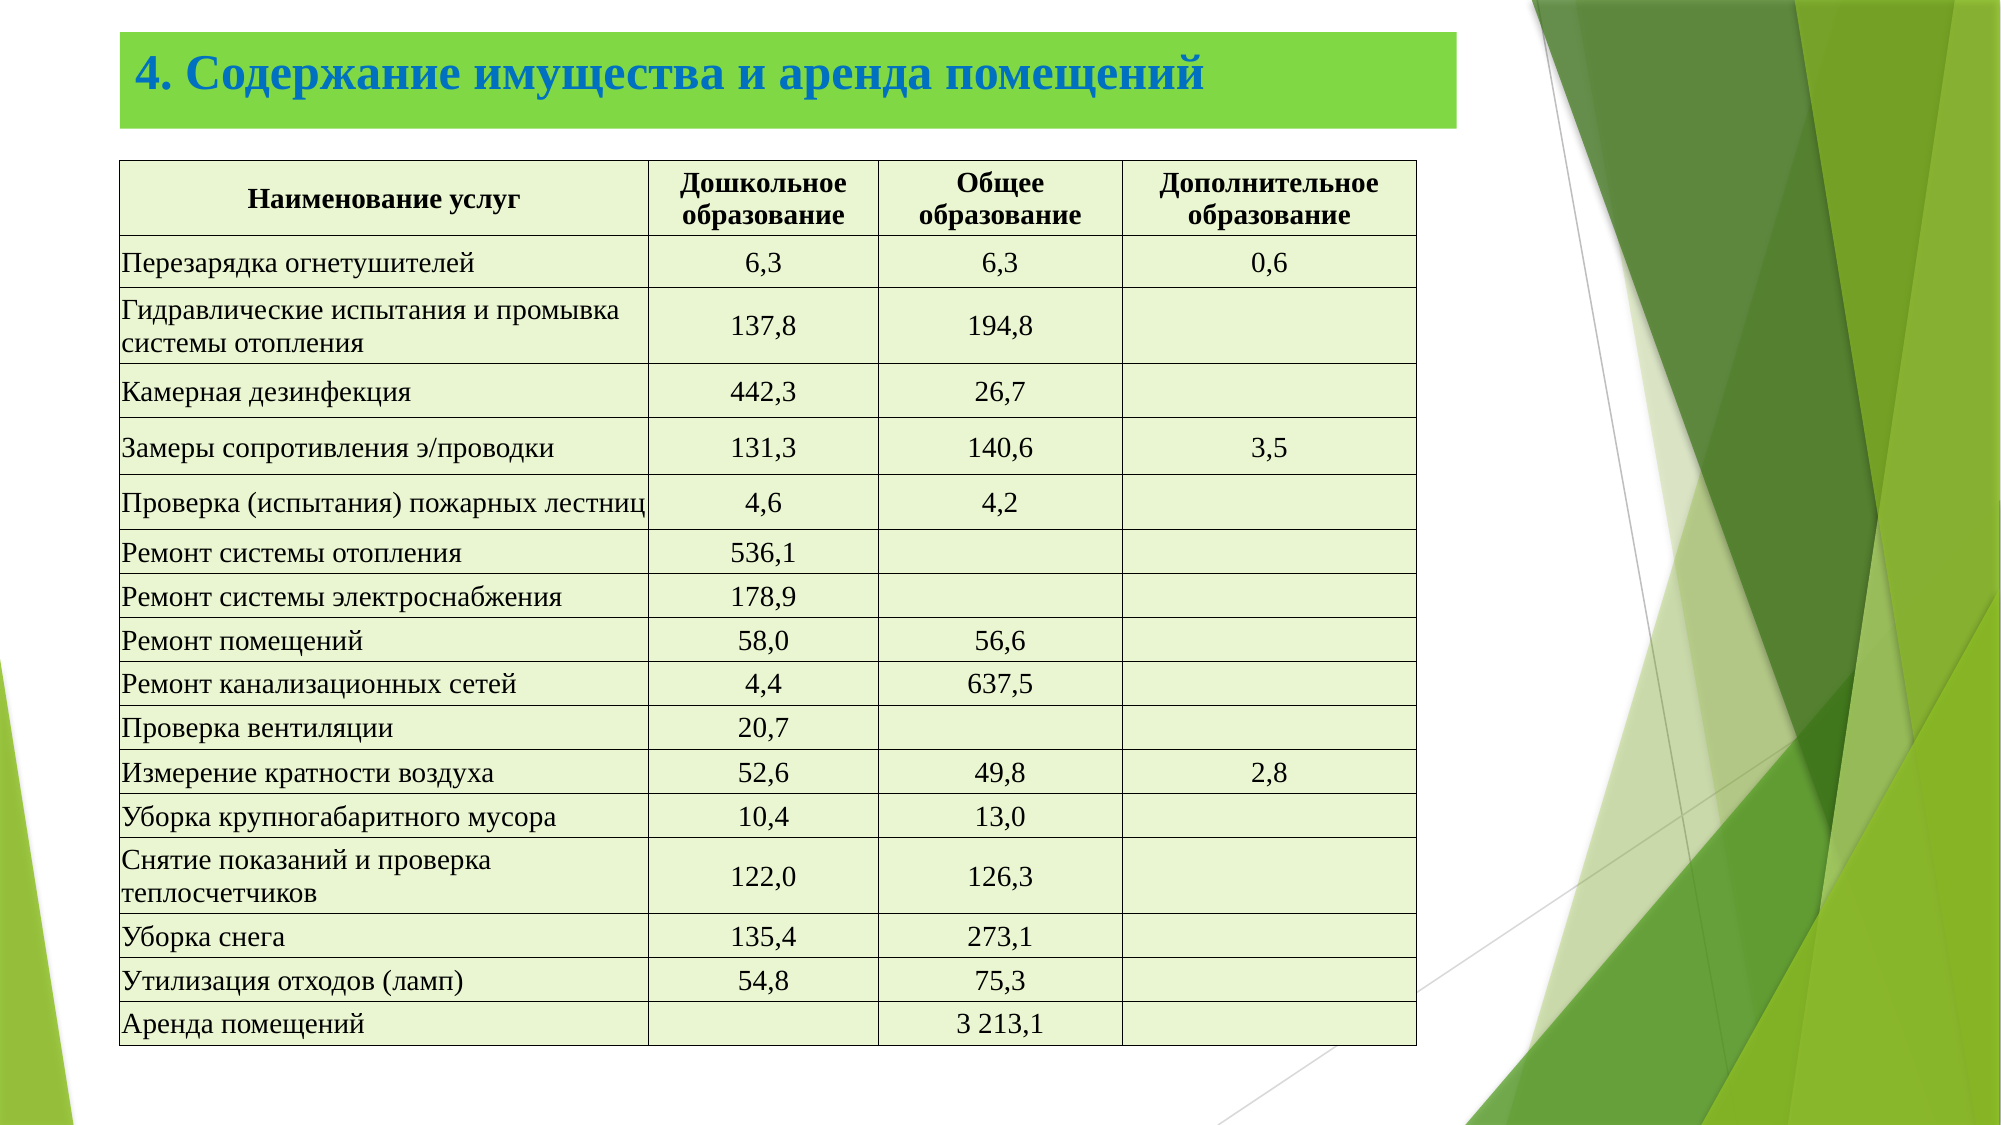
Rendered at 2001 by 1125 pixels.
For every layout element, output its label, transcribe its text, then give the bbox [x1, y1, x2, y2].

table_header Наименование услуг [120, 161, 648, 235]
table_cell [1123, 838, 1416, 913]
table_cell 273,1 [879, 914, 1122, 957]
table_cell 4,6 [649, 475, 878, 529]
table_cell [1123, 530, 1416, 573]
table_cell 54,8 [649, 958, 878, 1001]
table_cell 140,6 [879, 418, 1122, 474]
table_cell 13,0 [879, 794, 1122, 837]
table_cell [879, 530, 1122, 573]
table_cell 122,0 [649, 838, 878, 913]
table_cell 75,3 [879, 958, 1122, 1001]
table_cell 2,8 [1123, 750, 1416, 793]
table_cell 6,3 [879, 236, 1122, 287]
table_cell 3 213,1 [879, 1002, 1122, 1045]
table_cell Замеры сопротивления э/проводки [120, 418, 648, 474]
table_cell 3,5 [1123, 418, 1416, 474]
table_cell 178,9 [649, 574, 878, 617]
table_cell [649, 1002, 878, 1045]
table_cell Гидравлические испытания и промывка системы отопления [120, 288, 648, 363]
table_cell [1123, 574, 1416, 617]
table_cell [1123, 958, 1416, 1001]
table_cell 0,6 [1123, 236, 1416, 287]
table_cell 536,1 [649, 530, 878, 573]
table_cell 137,8 [649, 288, 878, 363]
table_cell 126,3 [879, 838, 1122, 913]
table_cell 58,0 [649, 618, 878, 661]
table_cell [1123, 475, 1416, 529]
table_cell [879, 706, 1122, 749]
table_cell Проверка вентиляции [120, 706, 648, 749]
table_cell 6,3 [649, 236, 878, 287]
table_cell Перезарядка огнетушителей [120, 236, 648, 287]
table_cell 20,7 [649, 706, 878, 749]
table_cell 4,2 [879, 475, 1122, 529]
table_cell Утилизация отходов (ламп) [120, 958, 648, 1001]
table_cell 194,8 [879, 288, 1122, 363]
table_cell [1123, 288, 1416, 363]
table_cell 10,4 [649, 794, 878, 837]
table_cell 135,4 [649, 914, 878, 957]
table_cell [1123, 1002, 1416, 1045]
table_cell Ремонт системы электроснабжения [120, 574, 648, 617]
table_cell [1123, 794, 1416, 837]
table_cell Уборка крупногабаритного мусора [120, 794, 648, 837]
table_header Дошкольное образование [649, 161, 878, 235]
table_cell 4,4 [649, 662, 878, 705]
table_cell 26,7 [879, 364, 1122, 417]
table_header Общее образование [879, 161, 1122, 235]
table_cell 56,6 [879, 618, 1122, 661]
table_cell Измерение кратности воздуха [120, 750, 648, 793]
table_cell 52,6 [649, 750, 878, 793]
table_cell 442,3 [649, 364, 878, 417]
table_cell 131,3 [649, 418, 878, 474]
table_cell 637,5 [879, 662, 1122, 705]
table_cell [1123, 618, 1416, 661]
table_cell Камерная дезинфекция [120, 364, 648, 417]
table_cell Ремонт системы отопления [120, 530, 648, 573]
table_cell Ремонт канализационных сетей [120, 662, 648, 705]
title 4. Содержание имущества и аренда помещений [119, 32, 1457, 129]
table_cell [879, 574, 1122, 617]
table_cell [1123, 914, 1416, 957]
table_cell [1123, 364, 1416, 417]
table_cell Уборка снега [120, 914, 648, 957]
table_header Дополнительное образование [1123, 161, 1416, 235]
table_cell Проверка (испытания) пожарных лестниц [120, 475, 648, 529]
table_cell Ремонт помещений [120, 618, 648, 661]
table_cell 49,8 [879, 750, 1122, 793]
table_cell [1123, 662, 1416, 705]
table_cell Аренда помещений [120, 1002, 648, 1045]
table_cell Снятие показаний и проверка теплосчетчиков [120, 838, 648, 913]
table_cell [1123, 706, 1416, 749]
